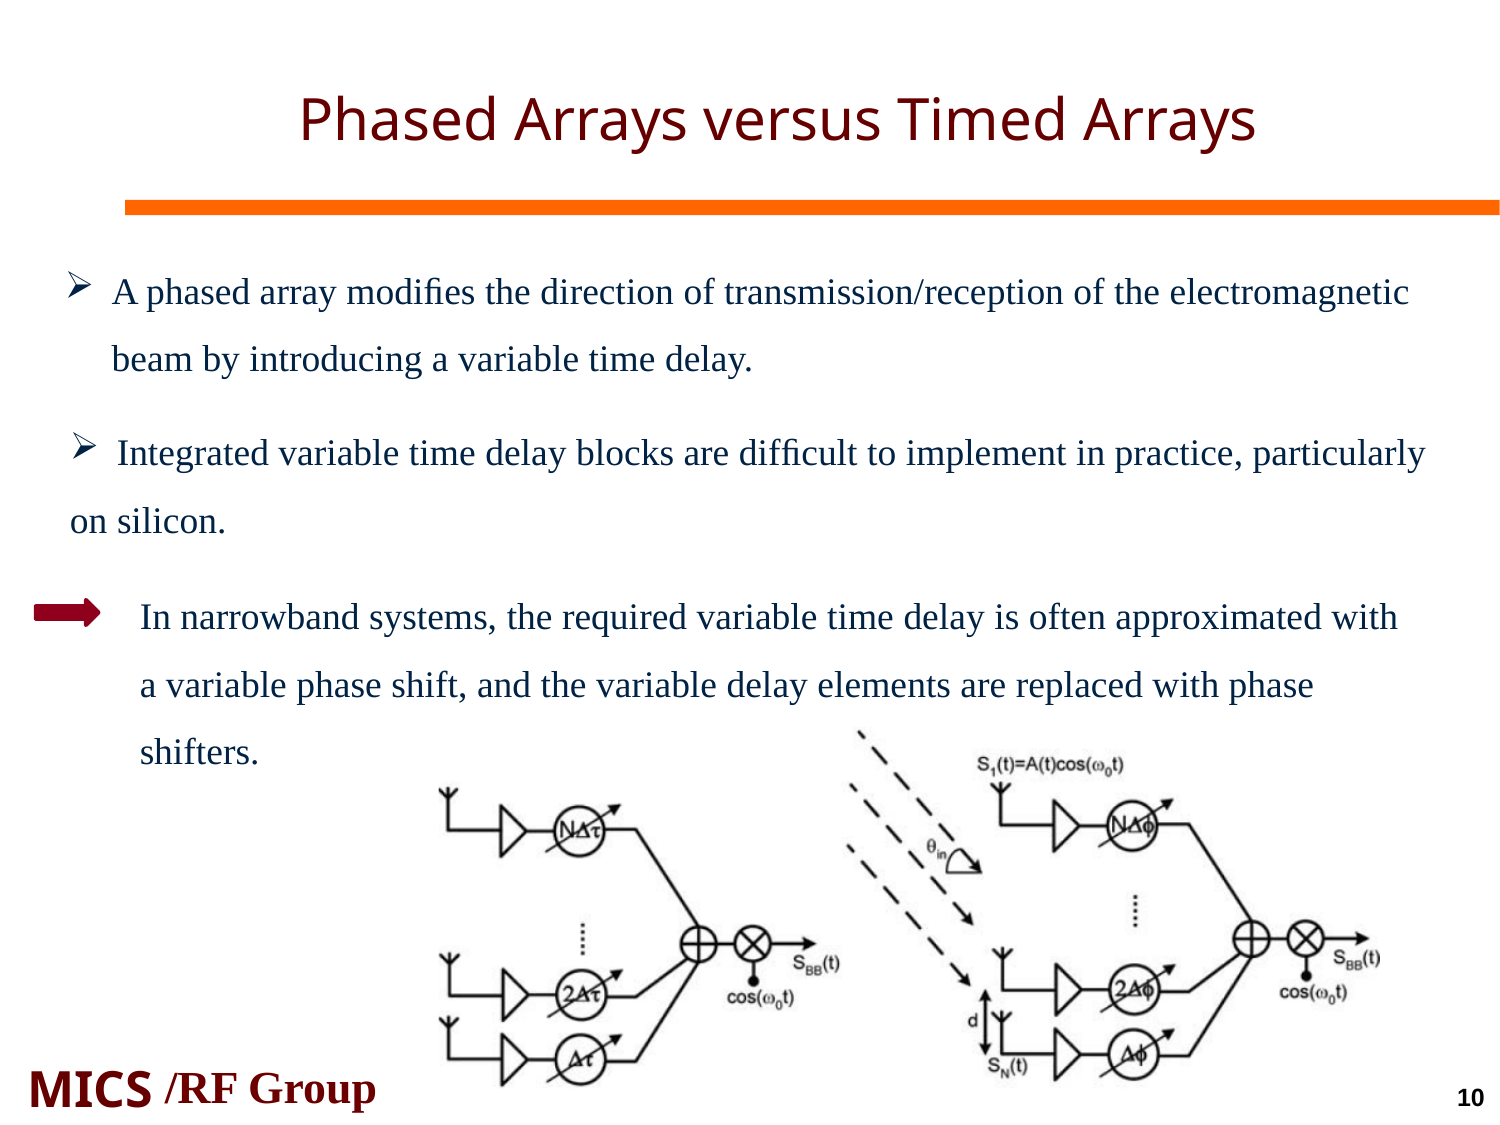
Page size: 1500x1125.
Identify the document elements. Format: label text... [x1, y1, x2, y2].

text_box Phased Arrays versus Timed Arrays [283, 75, 1273, 160]
text_box Integrated variable time delay blocks are difﬁcult to implement in practice, particularly on silicon. [55, 398, 1475, 549]
text_box In narrowband systems, the required variable time delay is often approximated with a variable phase shift, and the variable delay elements are replaced with phase shifters. [125, 562, 1438, 780]
text_box A phased array modiﬁes the direction of transmission/reception of the electromagnetic beam by introducing a variable time delay. [50, 236, 1450, 387]
text_box [35, 600, 99, 625]
picture [379, 712, 1413, 1098]
slide_number 10 [1425, 1067, 1500, 1125]
text_box /RF Group [149, 1050, 438, 1120]
